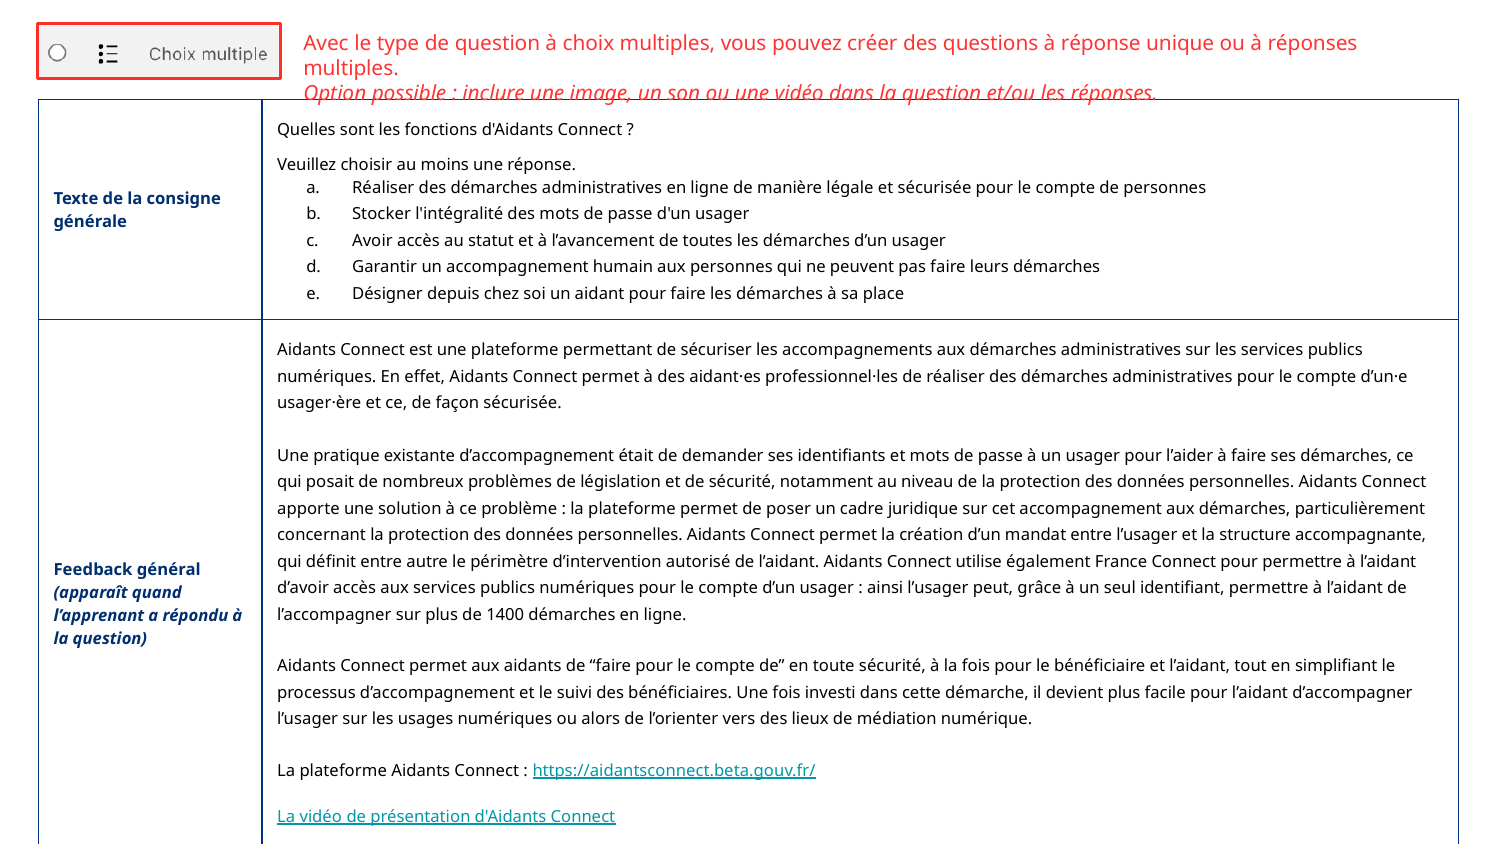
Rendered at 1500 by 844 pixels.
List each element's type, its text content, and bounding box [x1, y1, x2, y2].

picture [38, 25, 279, 78]
table_cell Feedback général (apparaît quand l’apprenant a répondu à la question) [39, 320, 261, 844]
text_box Avec le type de question à choix multiples, vous pouvez créer des questions à réponse unique ou à réponses multiples. Option possible : inclure une image, un son ou une vidéo dans la question et/ou les réponses. [288, 14, 1459, 106]
table_header Quelles sont les fonctions d'Aidants Connect ? Veuillez choisir au moins une réponse. Réaliser des démarches administratives en ligne de manière légale et sécurisée pour le compte de personnes Stocker l'intégralité des mots de passe d'un usager Avoir accès au statut et à l’avancement de toutes les démarches d’un usager Garantir un accompagnement humain aux personnes qui ne peuvent pas faire leurs démarches Désigner depuis chez soi un aidant pour faire les démarches à sa place [263, 100, 1458, 319]
table_cell Aidants Connect est une plateforme permettant de sécuriser les accompagnements aux démarches administratives sur les services publics numériques. En effet, Aidants Connect permet à des aidant·es professionnel·les de réaliser des démarches administratives pour le compte d’un·e usager·ère et ce, de façon sécurisée. Une pratique existante d’accompagnement était de demander ses identifiants et mots de passe à un usager pour l’aider à faire ses démarches, ce qui posait de nombreux problèmes de législation et de sécurité, notamment au niveau de la protection des données personnelles. Aidants Connect apporte une solution à ce problème : la plateforme permet de poser un cadre juridique sur cet accompagnement aux démarches, particulièrement concernant la protection des données personnelles. Aidants Connect permet la création d’un mandat entre l’usager et la structure accompagnante, qui définit entre autre le périmètre d’intervention autorisé de l’aidant. Aidants Connect utilise également France Connect pour permettre à l’aidant d’avoir accès aux services publics numériques pour le compte d’un usager : ainsi l’usager peut, grâce à un seul identifiant, permettre à l’aidant de l’accompagner sur plus de 1400 démarches en ligne. Aidants Connect permet aux aidants de “faire pour le compte de” en toute sécurité, à la fois pour le bénéficiaire et l’aidant, tout en simplifiant le processus d’accompagnement et le suivi des bénéficiaires. Une fois investi dans cette démarche, il devient plus facile pour l’aidant d’accompagner l’usager sur les usages numériques ou alors de l’orienter vers des lieux de médiation numérique. La plateforme Aidants Connect : https://aidantsconnect.beta.gouv.fr/ La vidéo de présentation d'Aidants Connect Fiche "Aidants Connect c'est quoi ?" [263, 320, 1458, 844]
table_header Texte de la consigne générale [39, 100, 261, 319]
